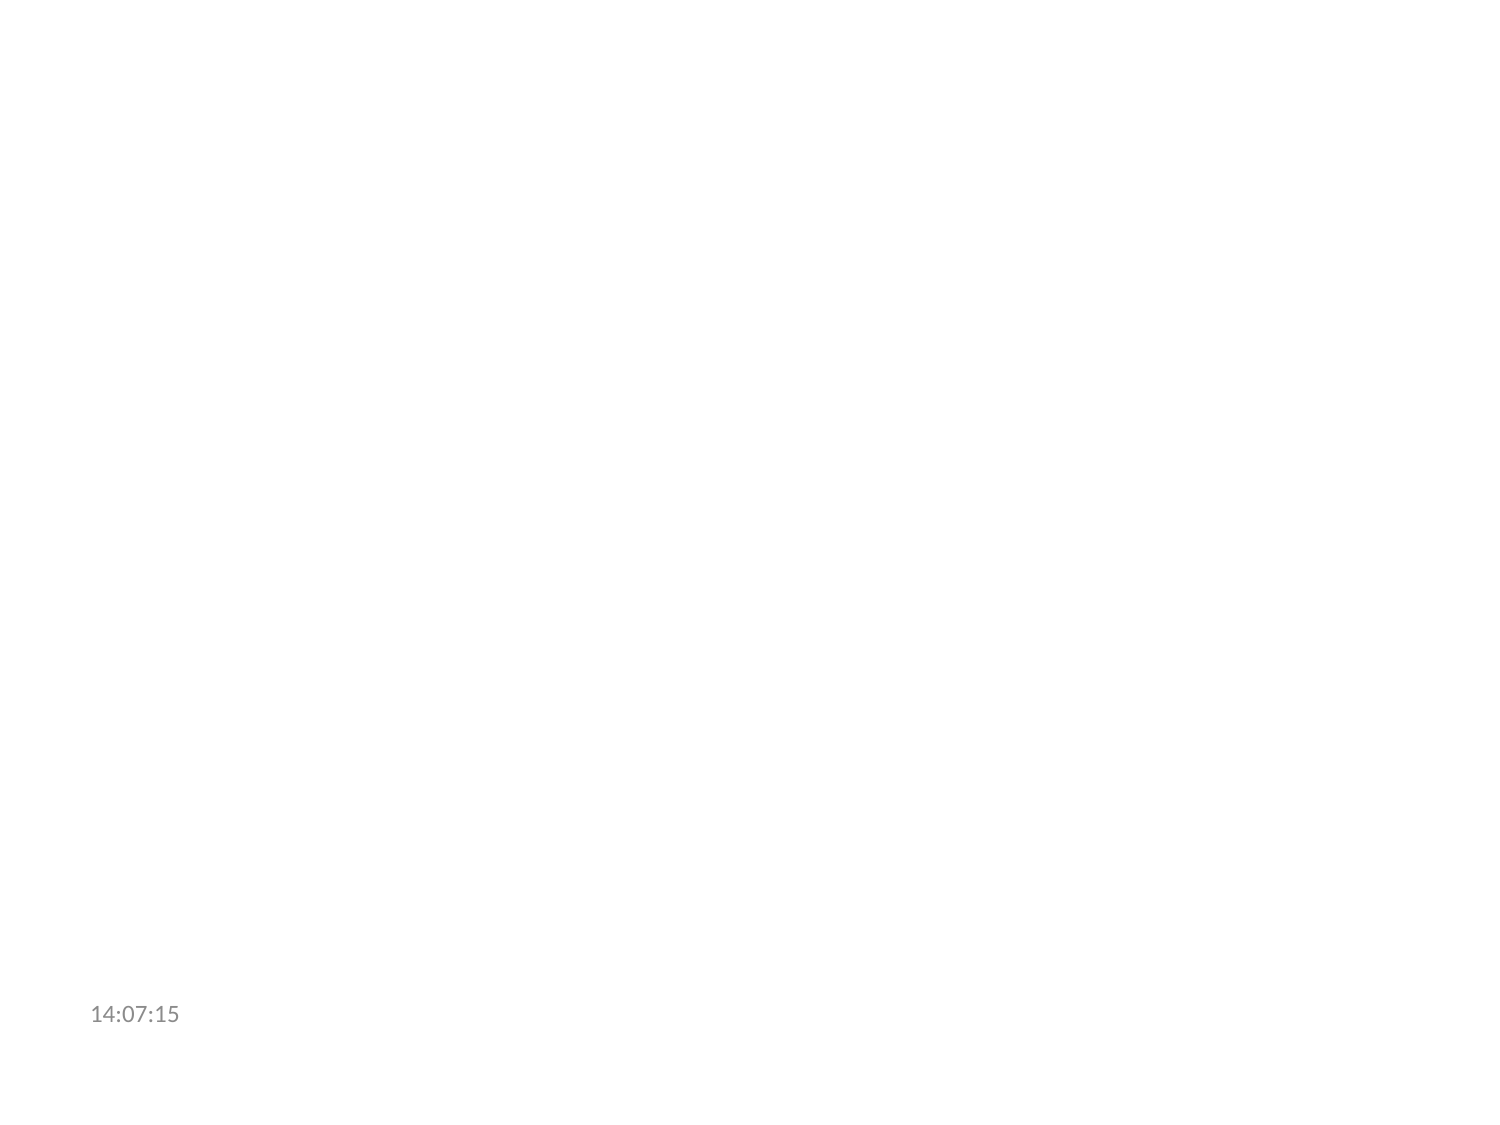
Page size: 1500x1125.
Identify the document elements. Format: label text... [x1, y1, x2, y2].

text_box 15:35:09 [75, 982, 425, 1043]
